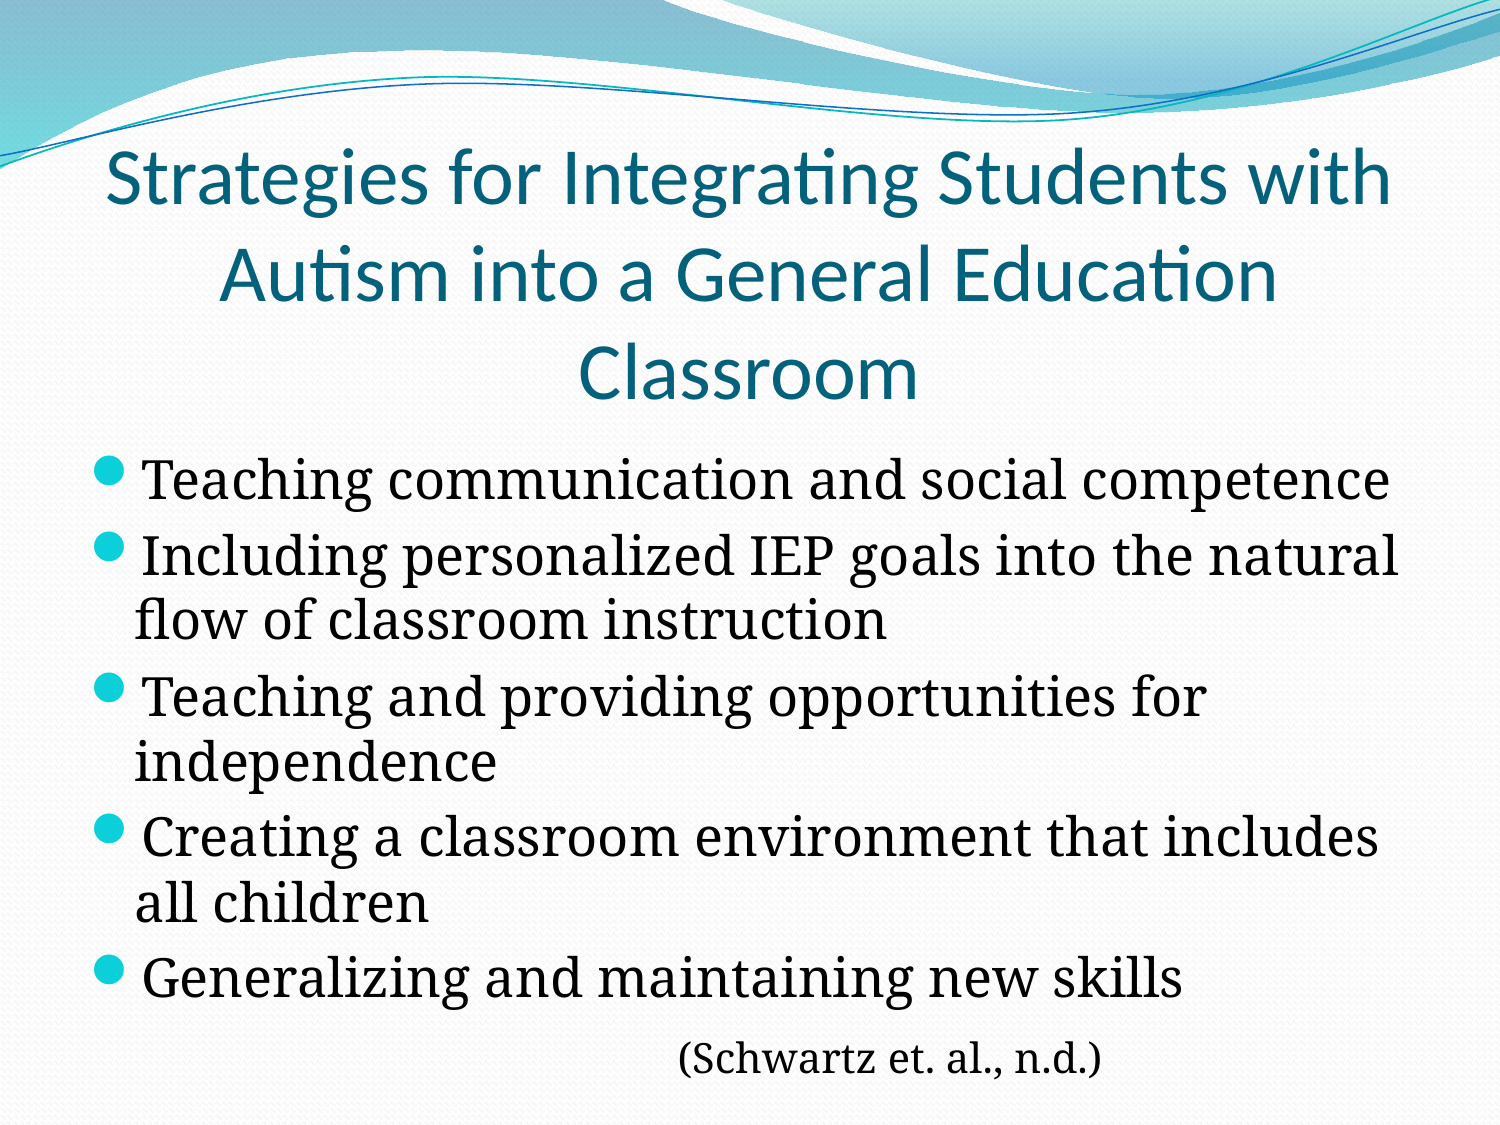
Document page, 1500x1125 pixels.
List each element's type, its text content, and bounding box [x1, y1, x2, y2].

list Teaching communication and social competence Including personalized IEP goals into the natural flow of classroom instruction Teaching and providing opportunities for independence Creating a classroom environment that includes all children Generalizing and maintaining new skills (Schwartz et. al., n.d.) [75, 437, 1425, 1100]
title Strategies for Integrating Students with Autism into a General Education Classroom [75, 112, 1425, 416]
